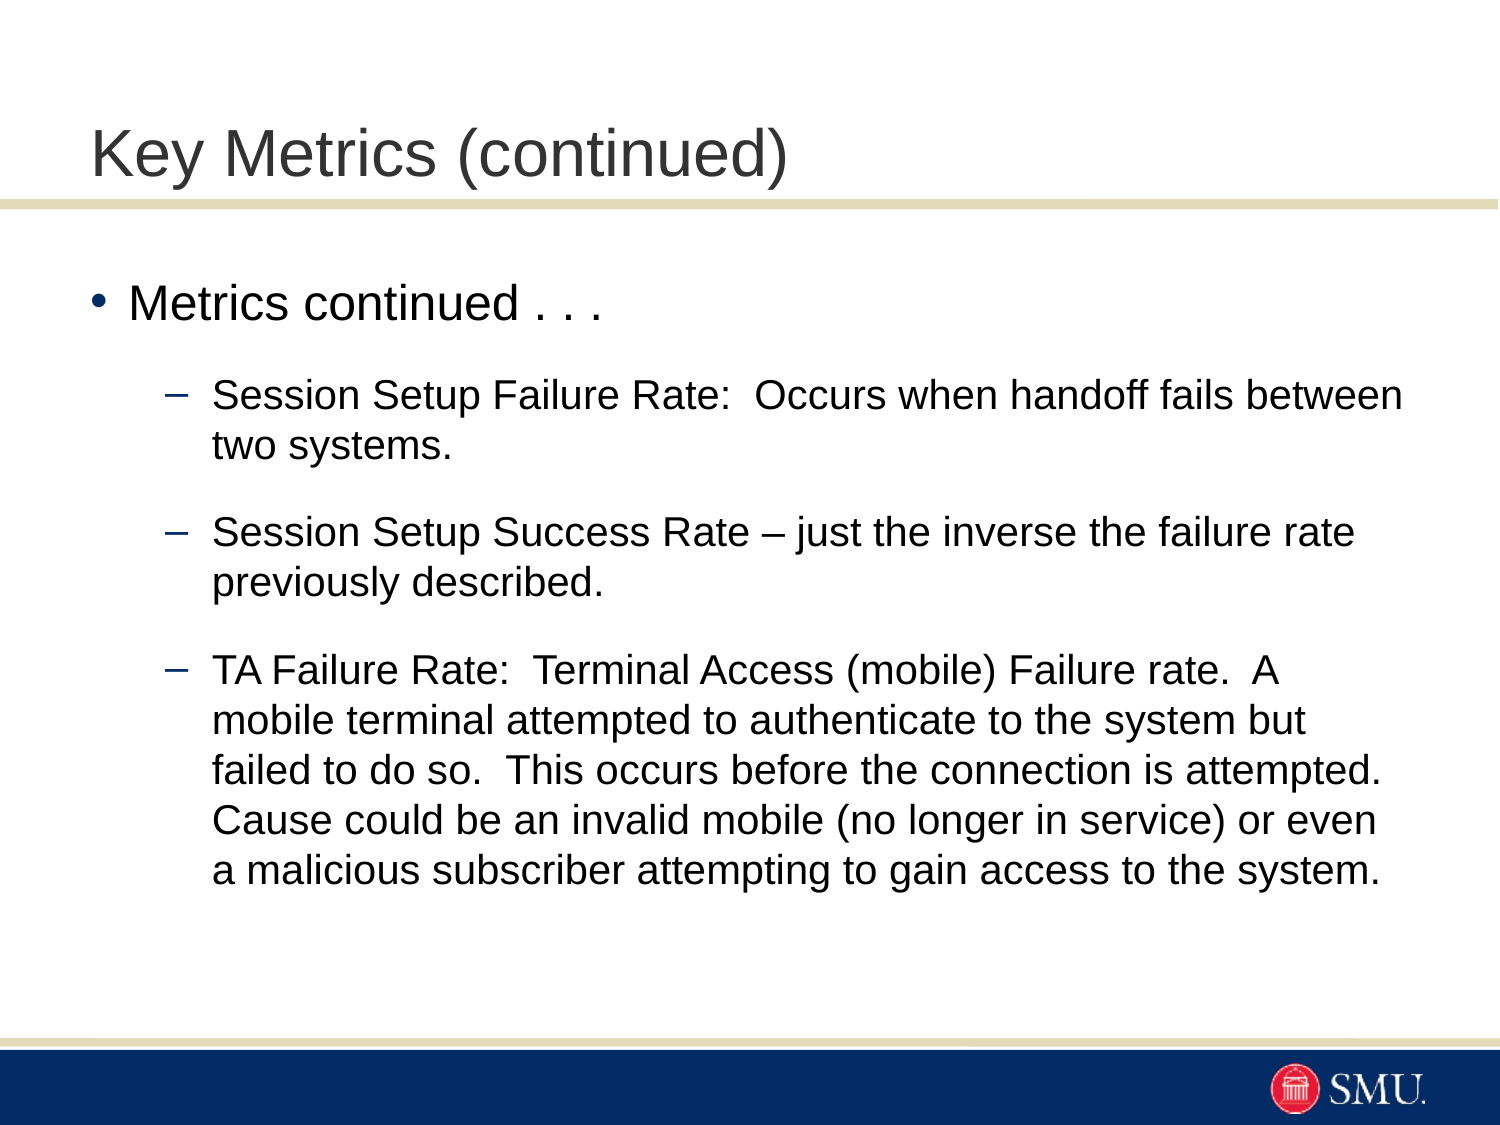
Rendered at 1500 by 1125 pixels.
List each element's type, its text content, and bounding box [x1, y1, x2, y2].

title Key Metrics (continued) [75, 9, 1425, 198]
list Metrics continued . . . Session Setup Failure Rate: Occurs when handoff fails between two systems. Session Setup Success Rate – just the inverse the failure rate previously described. TA Failure Rate: Terminal Access (mobile) Failure rate. A mobile terminal attempted to authenticate to the system but failed to do so. This occurs before the connection is attempted. Cause could be an invalid mobile (no longer in service) or even a malicious subscriber attempting to gain access to the system. [75, 262, 1425, 1005]
picture [1270, 1063, 1425, 1114]
